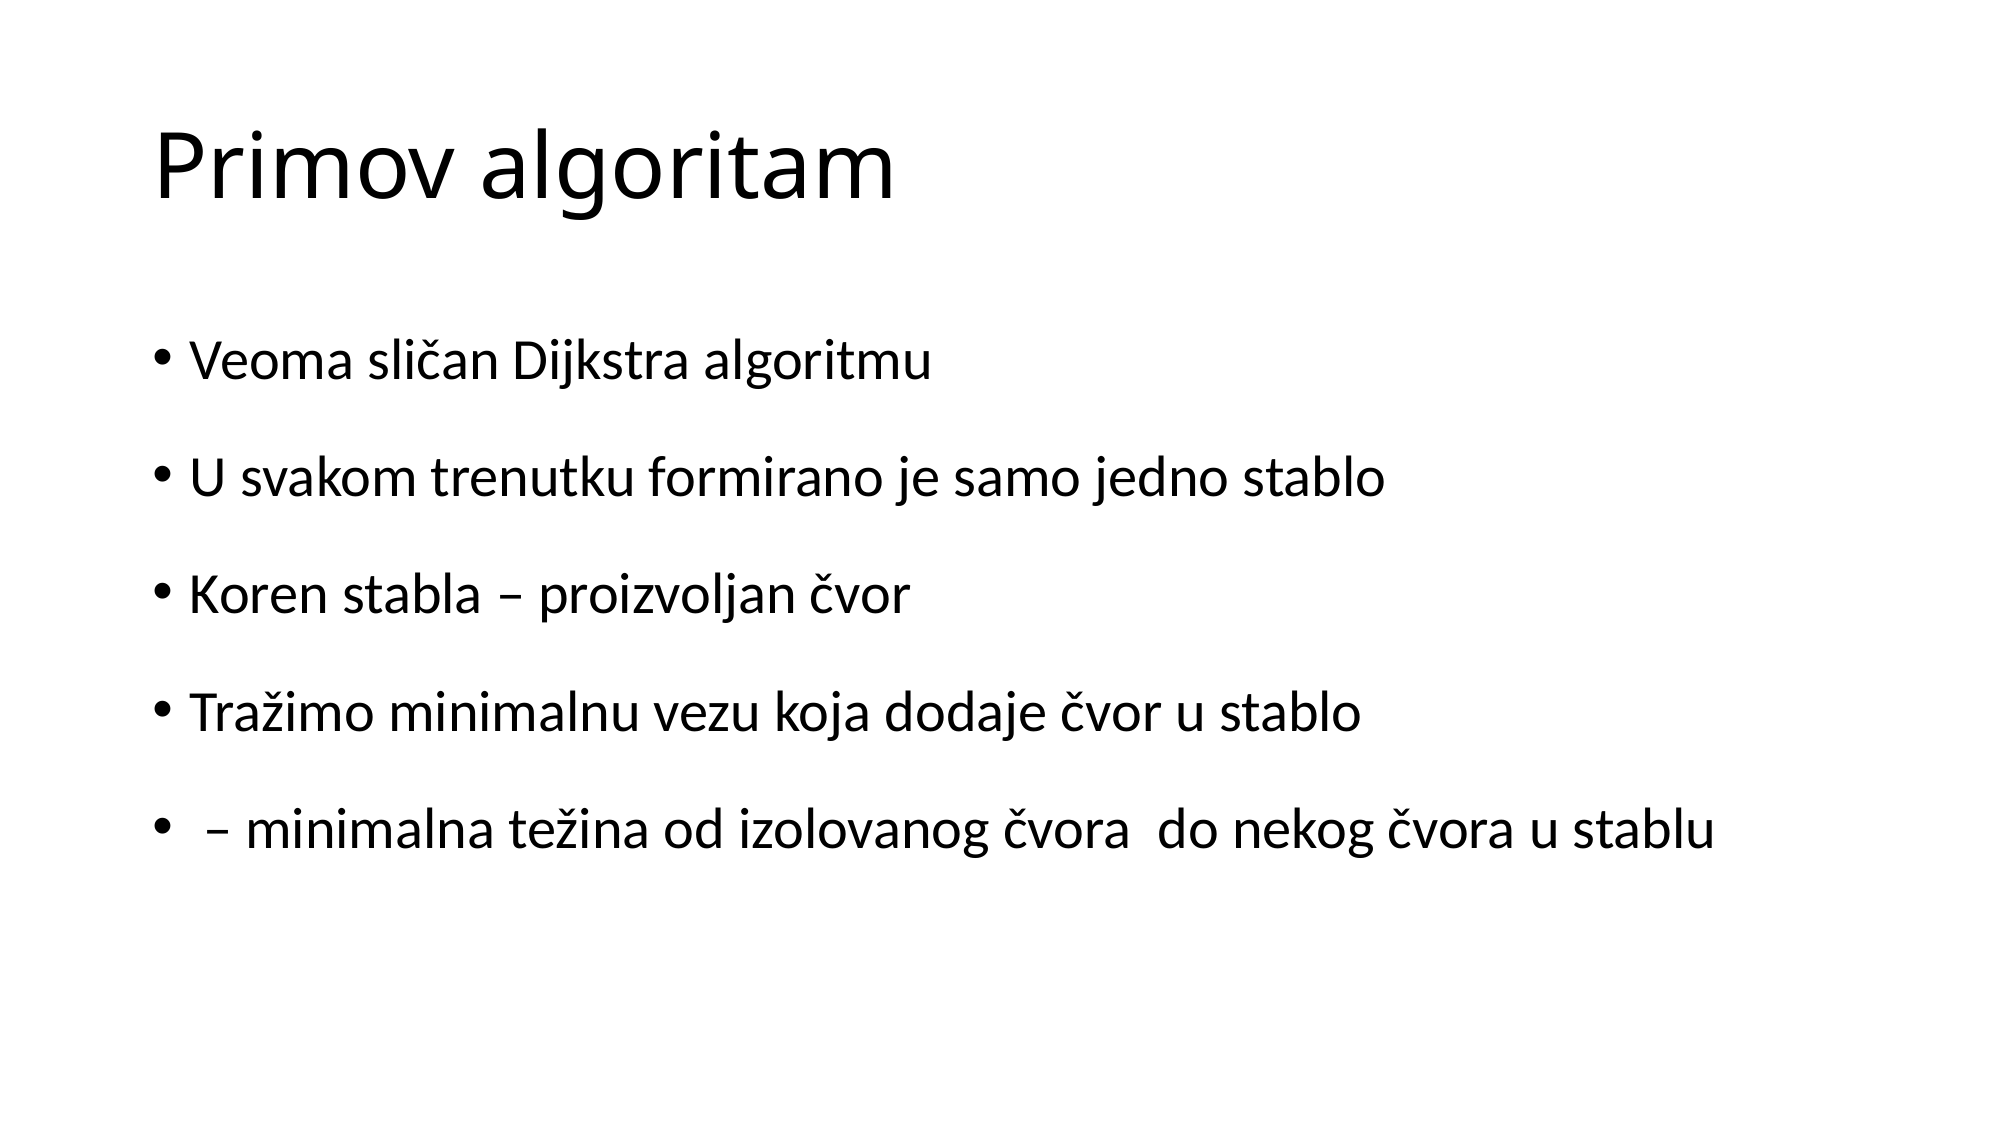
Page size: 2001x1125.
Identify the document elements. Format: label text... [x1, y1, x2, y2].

title Primov algoritam [137, 59, 1863, 278]
